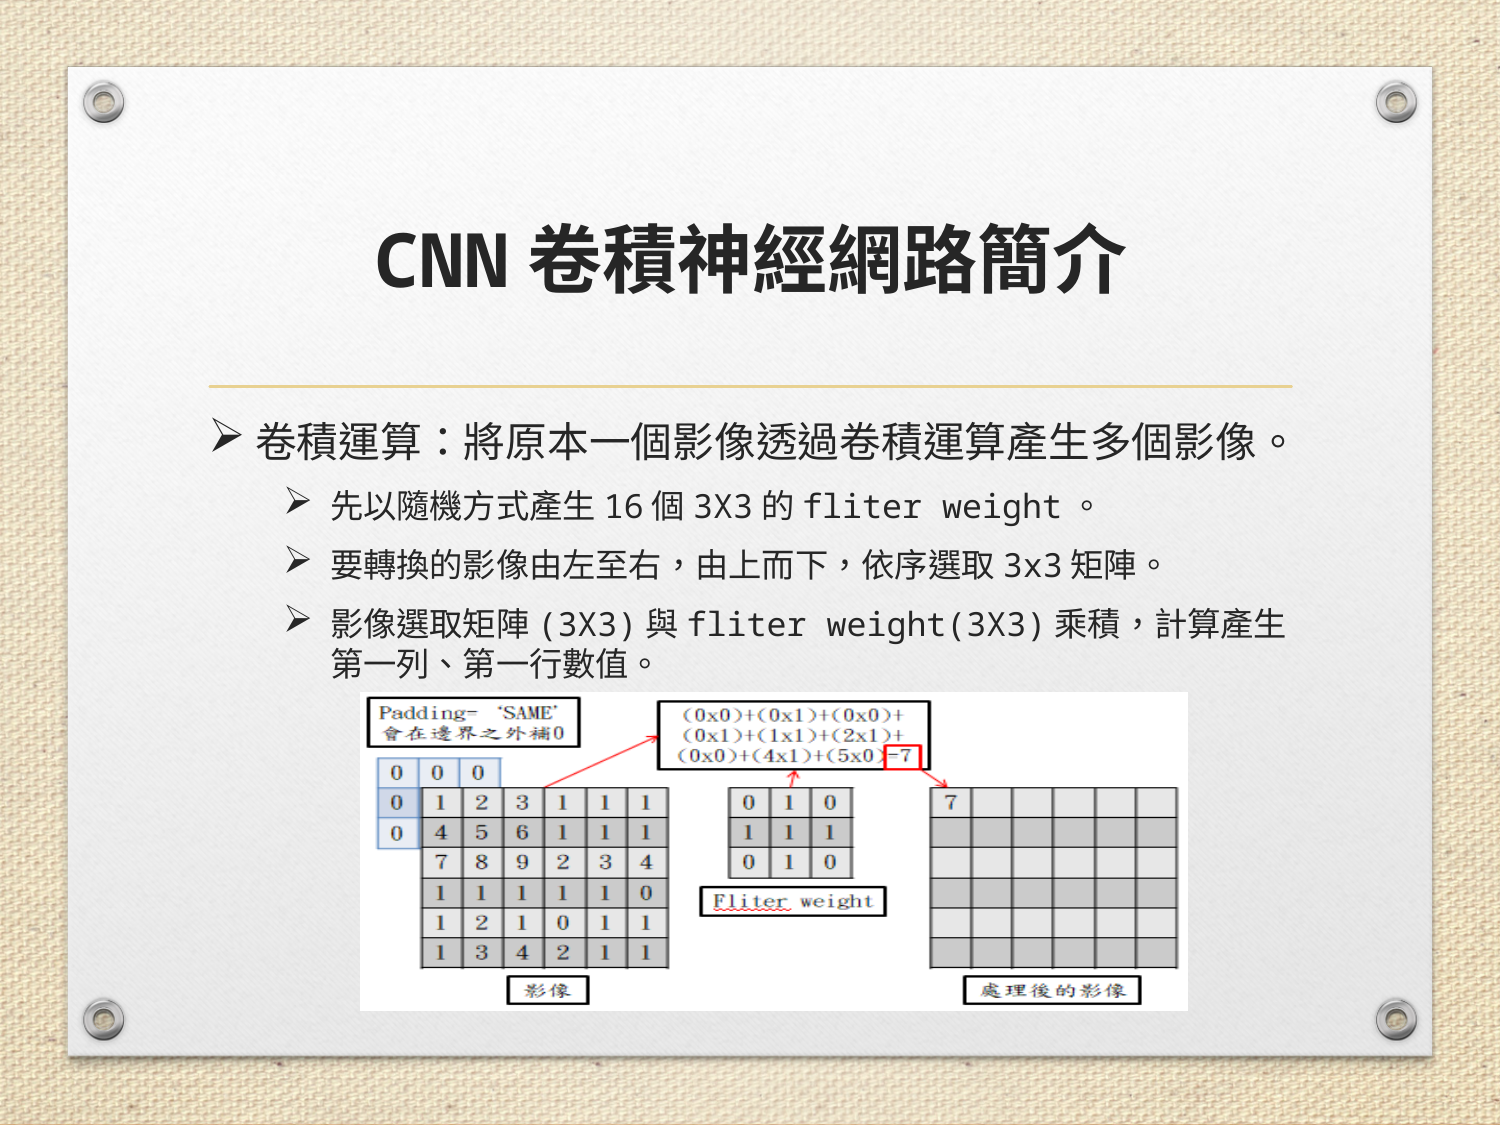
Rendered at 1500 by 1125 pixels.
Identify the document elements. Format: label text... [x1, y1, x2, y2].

title CNN卷積神經網路簡介 [193, 150, 1309, 365]
picture [0, 0, 1500, 1125]
list 卷積運算：將原本一個影像透過卷積運算產生多個影像。 先以隨機方式產生16個3X3的fliter weight。 要轉換的影像由左至右，由上而下，依序選取3x3矩陣。 影像選取矩陣(3X3)與fliter weight(3X3)乘積，計算產生第一列、第一行數值。 [193, 408, 1309, 974]
